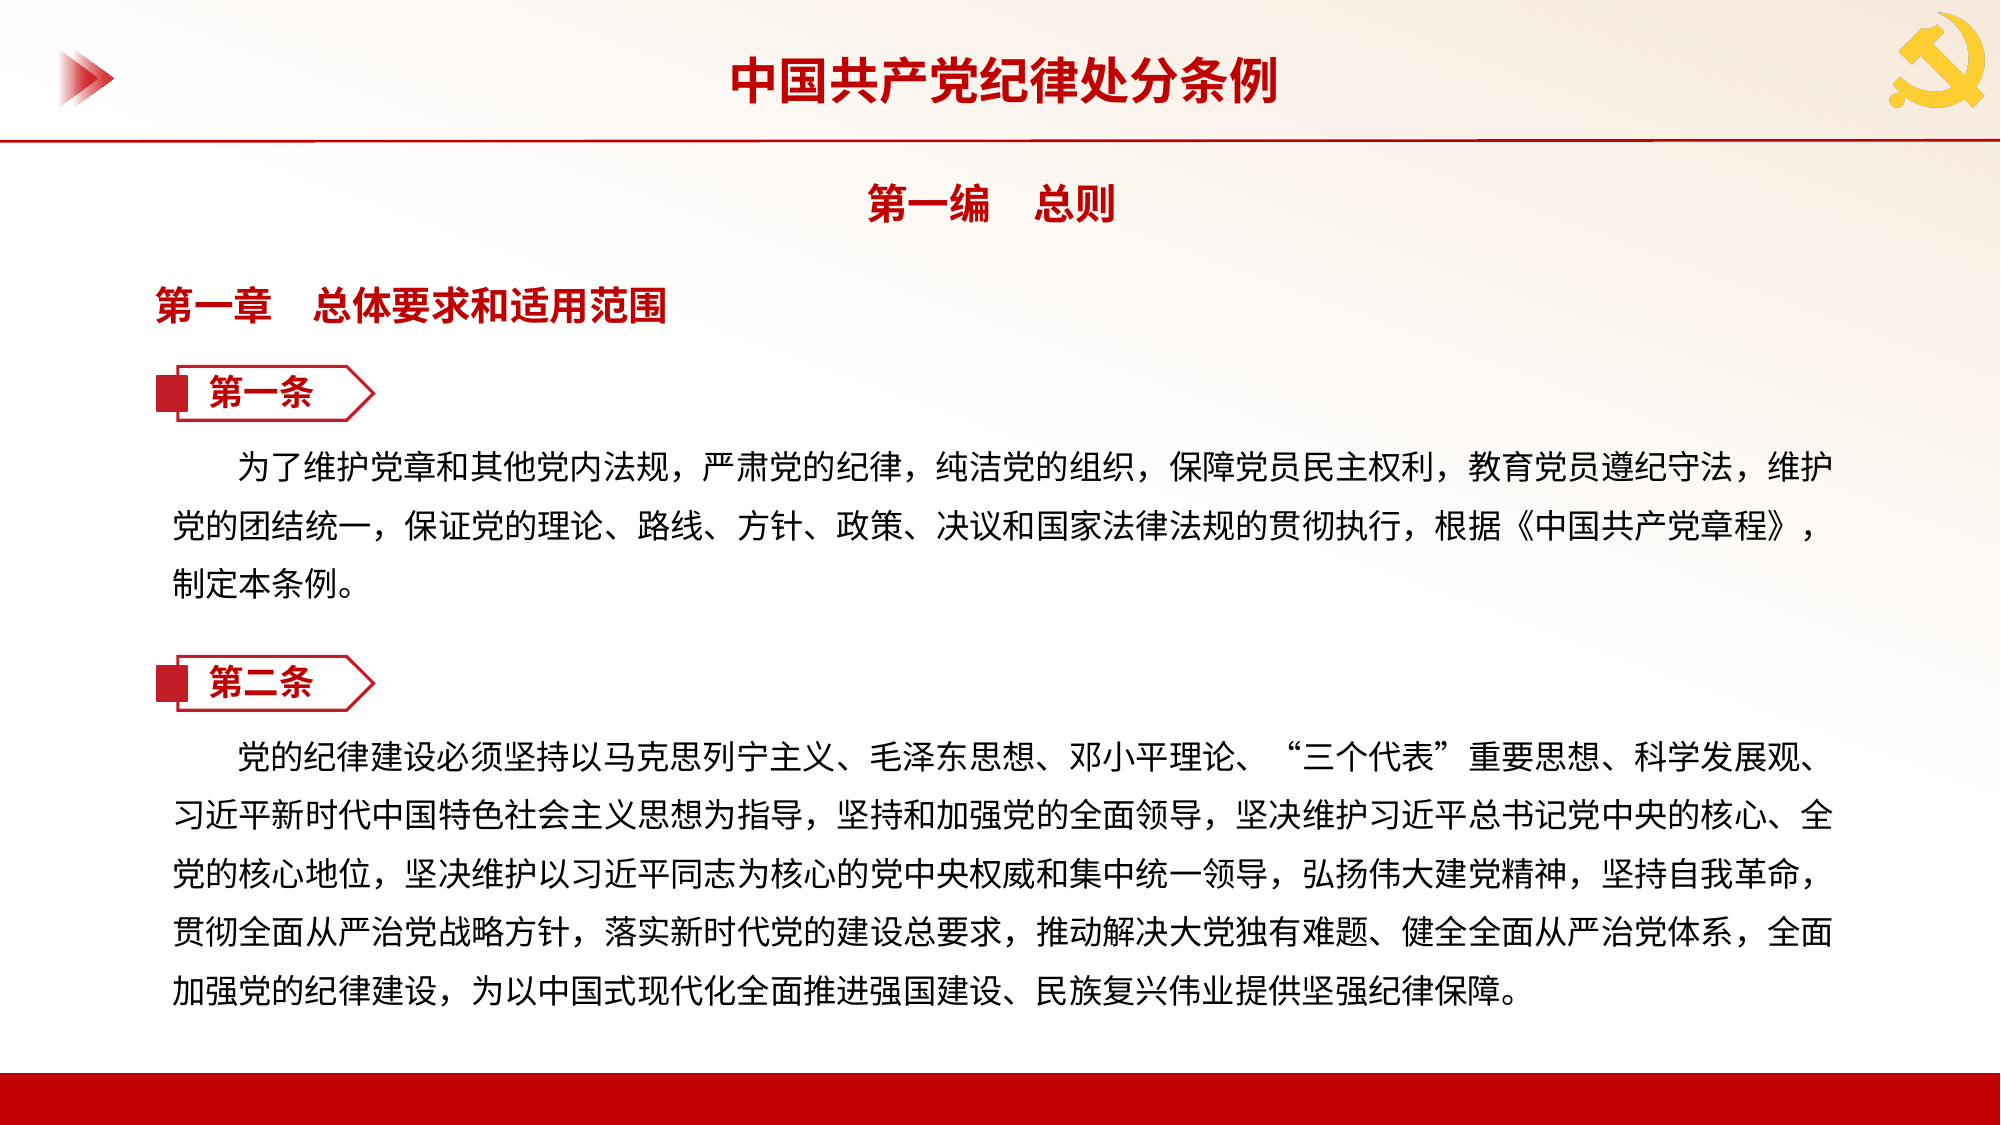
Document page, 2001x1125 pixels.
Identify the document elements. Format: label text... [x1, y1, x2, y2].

text_box [0, 1072, 2000, 1125]
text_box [156, 363, 374, 421]
picture [1889, 12, 1985, 108]
text_box 中国共产党纪律处分条例 [303, 29, 1705, 117]
text_box 为了维护党章和其他党内法规，严肃党的纪律，纯洁党的组织，保障党员民主权利，教育党员遵纪守法，维护党的团结统一，保证党的理论、路线、方针、政策、决议和国家法律法规的贯彻执行，根据《中国共产党章程》，制定本条例。 [157, 420, 1850, 623]
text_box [156, 653, 374, 711]
text_box 党的纪律建设必须坚持以马克思列宁主义、毛泽东思想、邓小平理论、“三个代表”重要思想、科学发展观、习近平新时代中国特色社会主义思想为指导，坚持和加强党的全面领导，坚决维护习近平总书记党中央的核心、全党的核心地位，坚决维护以习近平同志为核心的党中央权威和集中统一领导，弘扬伟大建党精神，坚持自我革命，贯彻全面从严治党战略方针，落实新时代党的建设总要求，推动解决大党独有难题、健全全面从严治党体系，全面加强党的纪律建设，为以中国式现代化全面推进强国建设、民族复兴伟业提供坚强纪律保障。 [157, 710, 1850, 913]
text_box 第一编 总则 [290, 160, 1692, 236]
text_box 第一章 总体要求和适用范围 [139, 263, 1542, 336]
